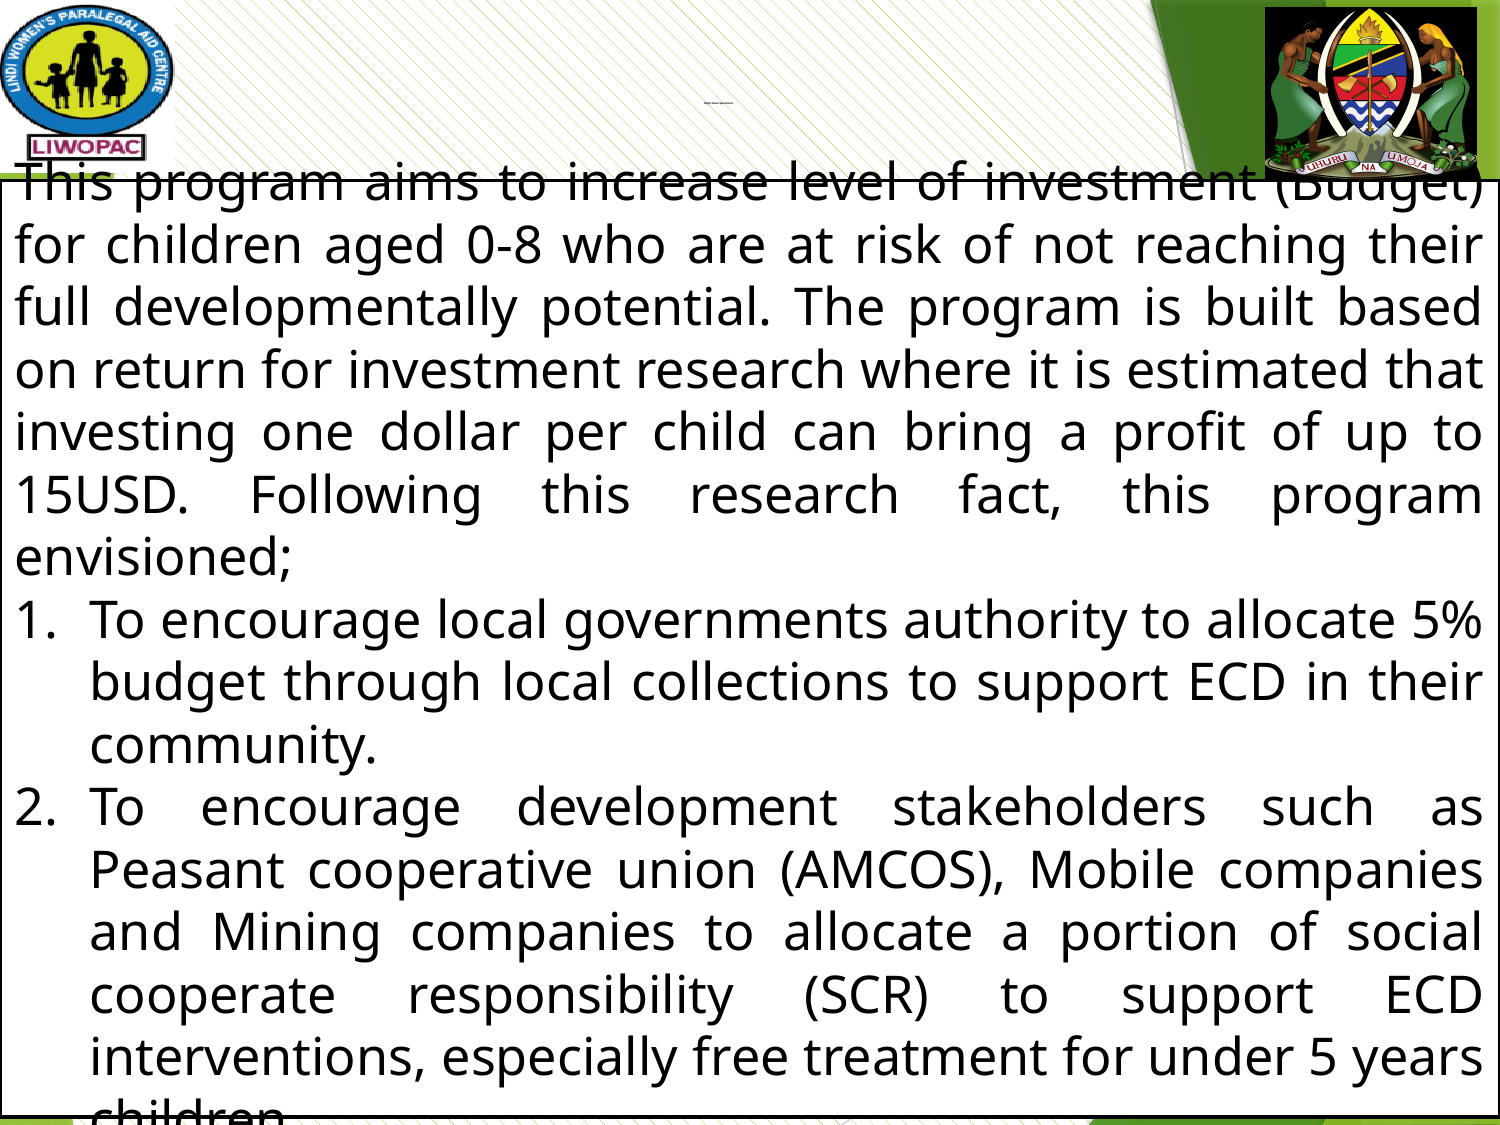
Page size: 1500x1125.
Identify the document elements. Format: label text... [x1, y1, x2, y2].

picture [0, 0, 176, 173]
picture [1264, 7, 1478, 181]
title Objectives/questions [300, 18, 1138, 113]
subtitle [176, 162, 1260, 179]
text_box This program aims to increase level of investment (Budget) for children aged 0-8 who are at risk of not reaching their full developmentally potential. The program is built based on return for investment research where it is estimated that investing one dollar per child can bring a profit of up to 15USD. Following this research fact, this program envisioned; To encourage local governments authority to allocate 5% budget through local collections to support ECD in their community. To encourage development stakeholders such as Peasant cooperative union (AMCOS), Mobile companies and Mining companies to allocate a portion of social cooperate responsibility (SCR) to support ECD interventions, especially free treatment for under 5 years children. [0, 179, 1500, 1119]
subtitle [17, 1119, 1483, 1125]
